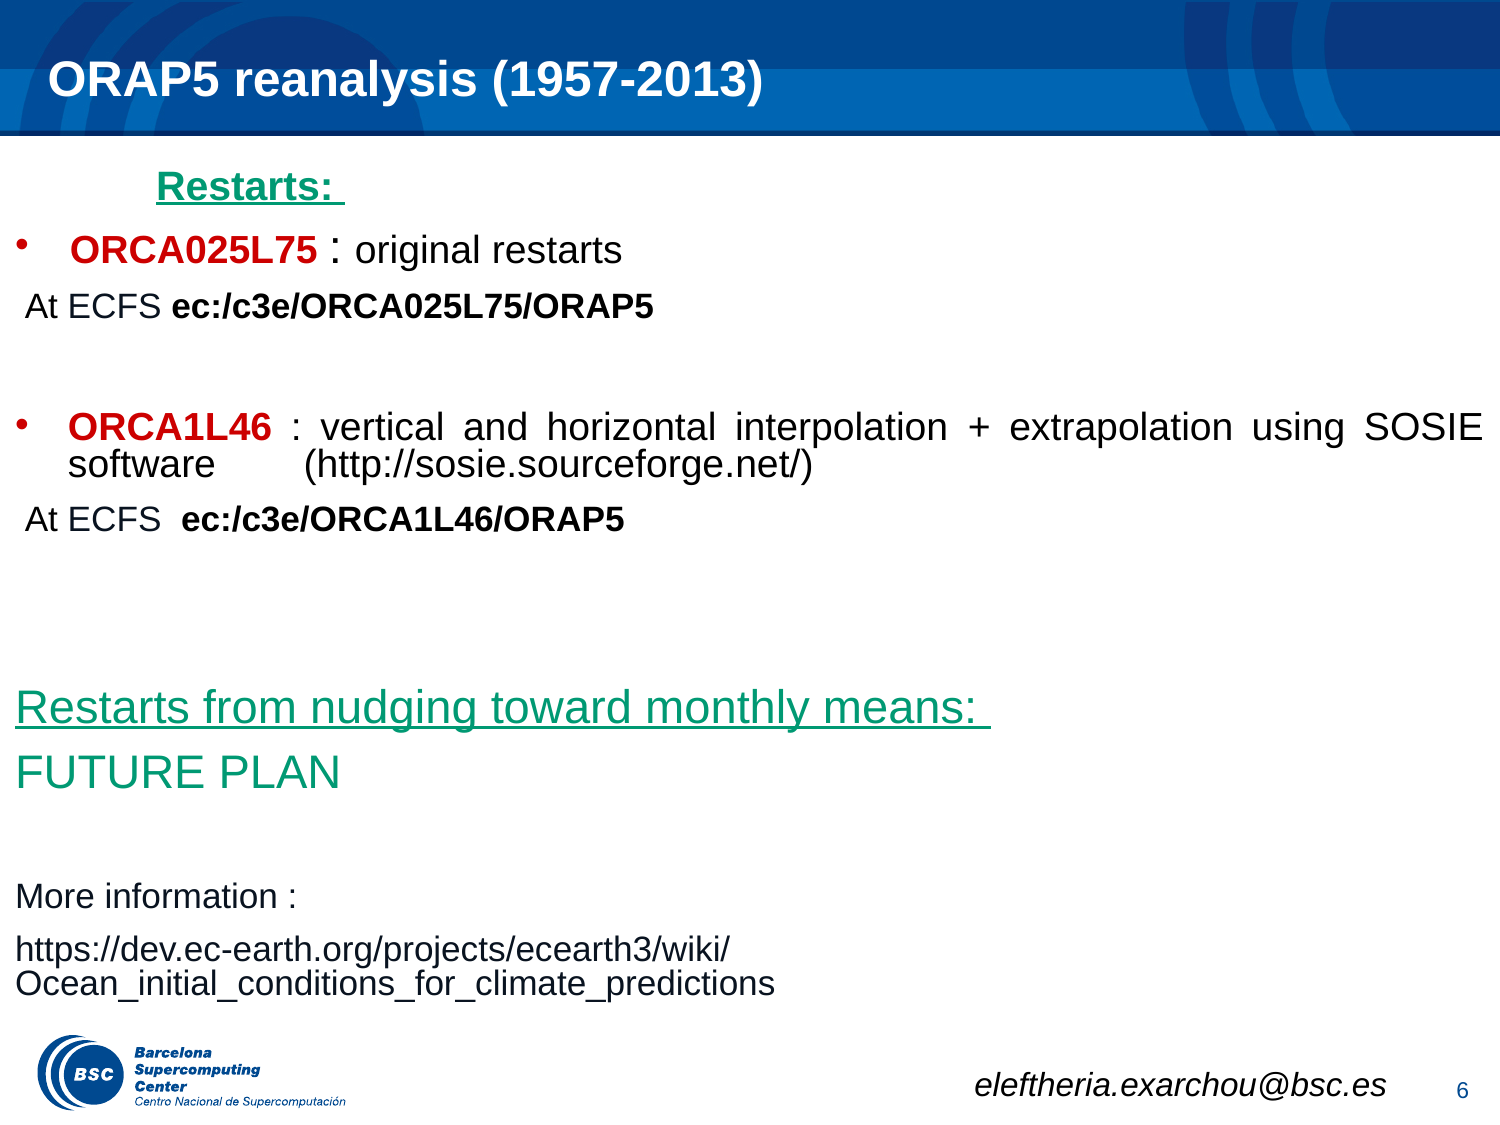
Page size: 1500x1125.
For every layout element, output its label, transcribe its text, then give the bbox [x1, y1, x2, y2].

picture [0, 0, 1500, 136]
slide_number 6 [1411, 1042, 1484, 1111]
text_box eleftheria.exarchou@bsc.es [903, 1053, 1459, 1111]
list Restarts: ORCA025L75 : original restarts At ECFS ec:/c3e/ORCA025L75/ORAP5 ORCA1L46 : vertical and horizontal interpolation + extrapolation using SOSIE software (http://sosie.sourceforge.net/) At ECFS ec:/c3e/ORCA1L46/ORAP5 Restarts from nudging toward monthly means: FUTURE PLAN More information : https://dev.ec-earth.org/projects/ecearth3/wiki/Ocean_initial_conditions_for_climate_predictions [0, 160, 1500, 1012]
title ORAP5 reanalysis (1957-2013) [32, 19, 1498, 114]
